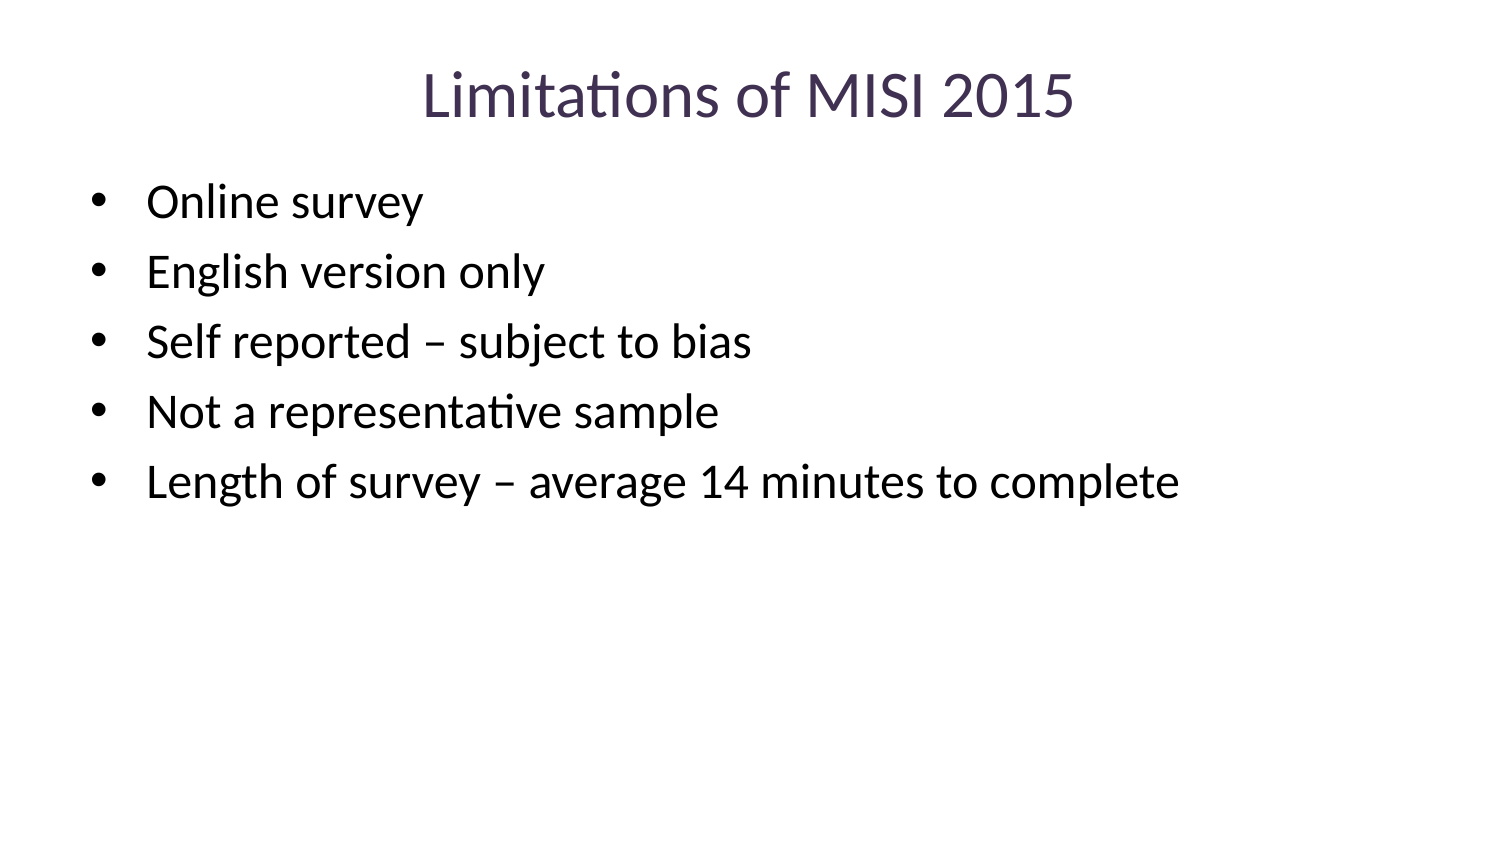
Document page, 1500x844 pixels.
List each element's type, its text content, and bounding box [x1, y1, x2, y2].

list Online survey English version only Self reported – subject to bias Not a representative sample Length of survey – average 14 minutes to complete [74, 161, 1426, 719]
title Limitations of MISI 2015 [74, 19, 1426, 161]
